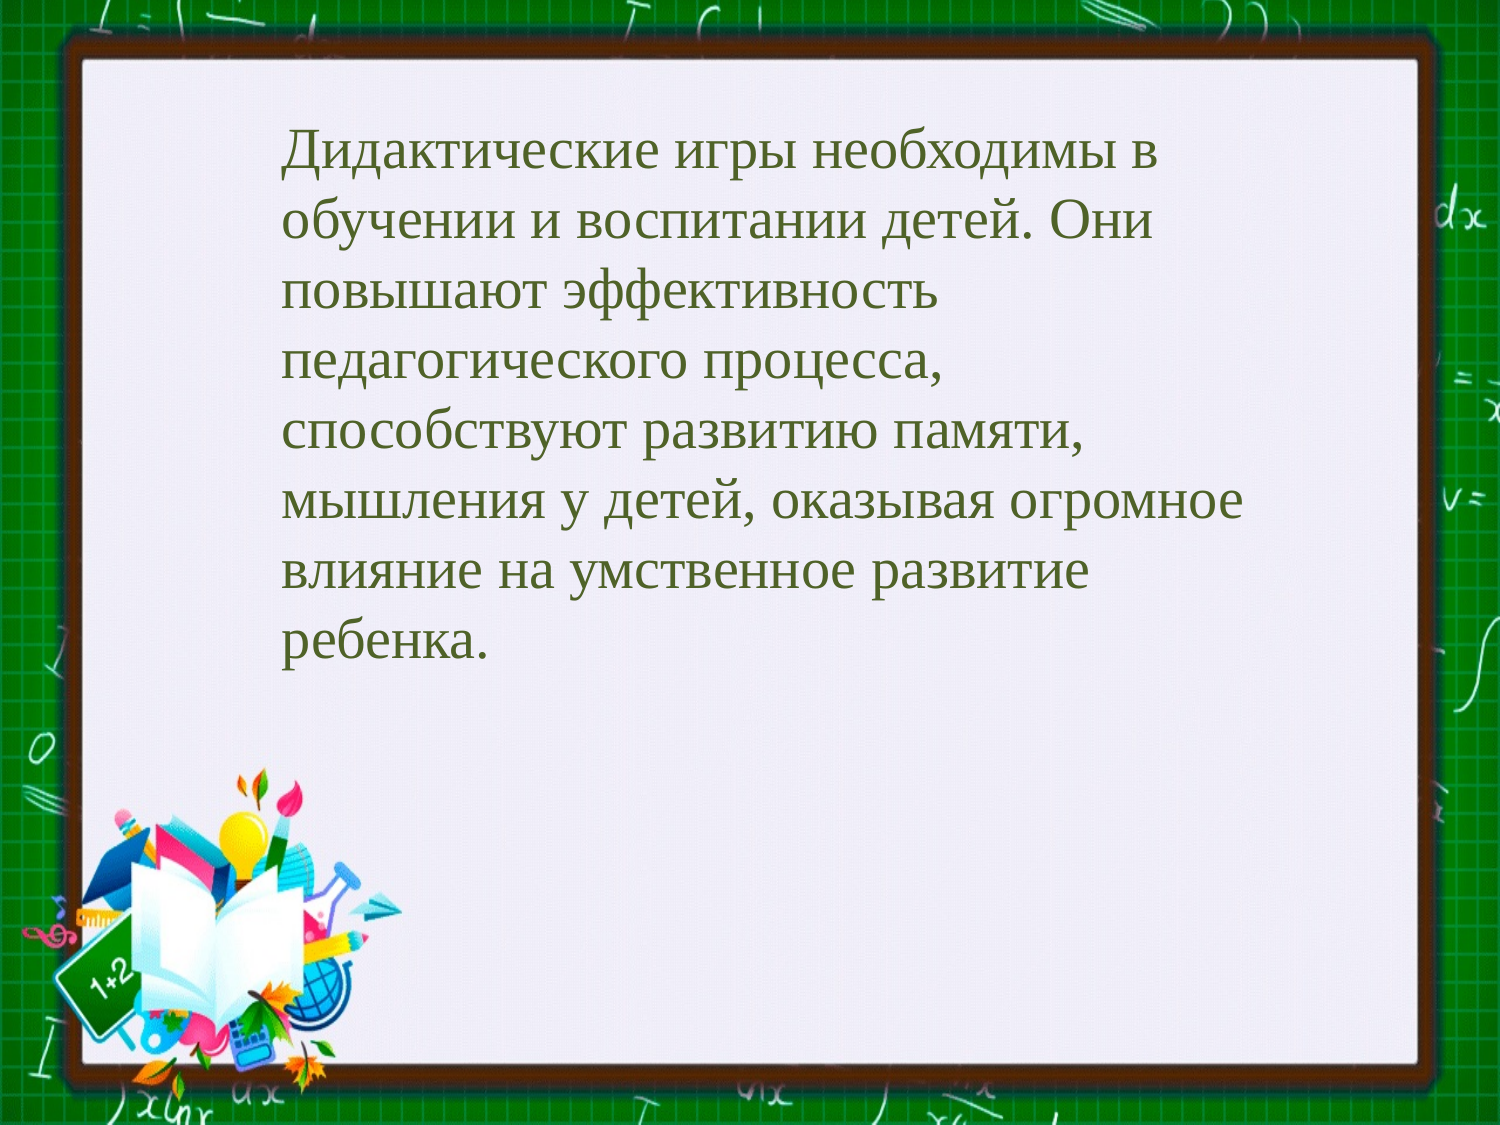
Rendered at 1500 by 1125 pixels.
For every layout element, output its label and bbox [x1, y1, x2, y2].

list [0, 0, 1500, 1125]
